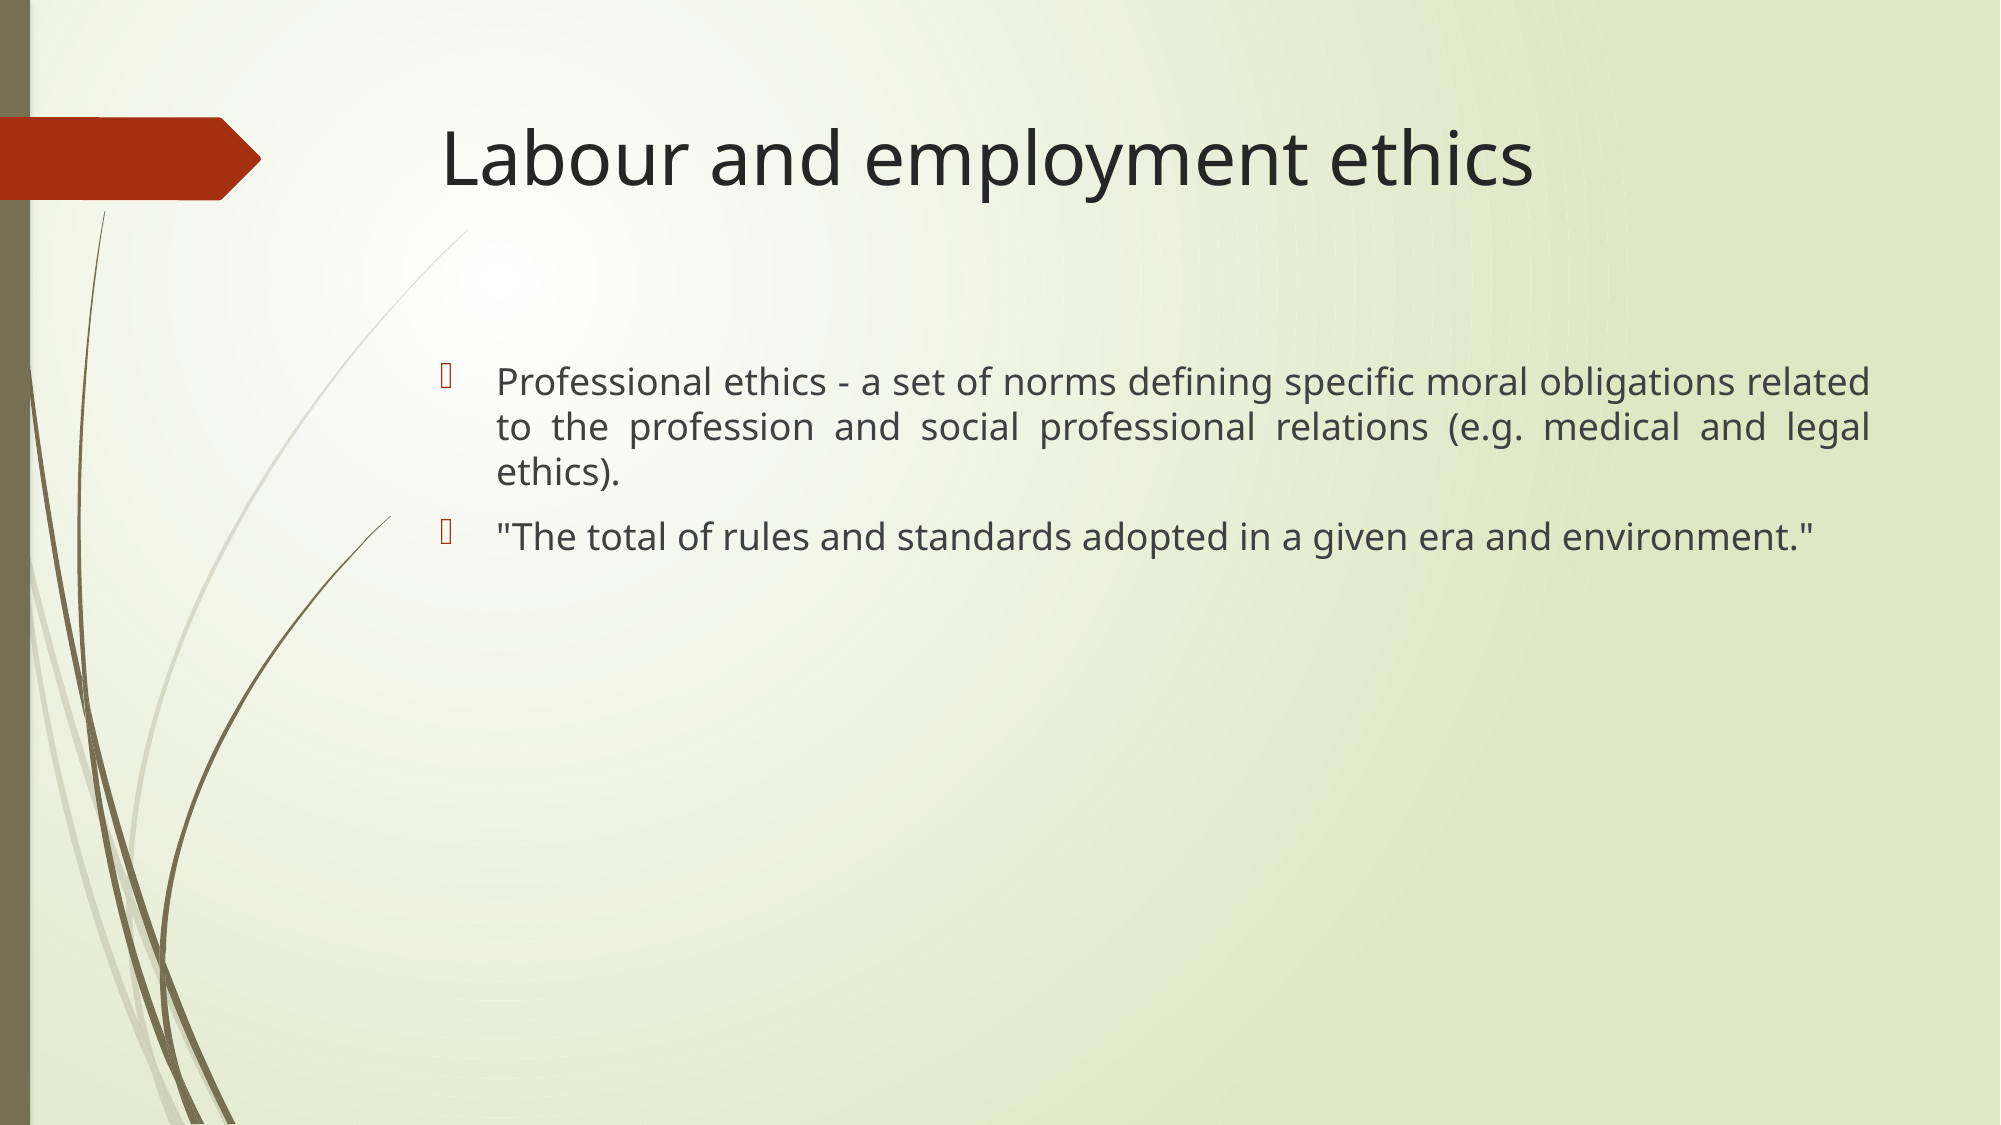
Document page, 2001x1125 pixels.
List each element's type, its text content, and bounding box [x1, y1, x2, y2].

title Labour and employment ethics [425, 102, 1888, 313]
list Professional ethics - a set of norms defining specific moral obligations related to the profession and social professional relations (e.g. medical and legal ethics). "The total of rules and standards adopted in a given era and environment." [424, 350, 1888, 970]
